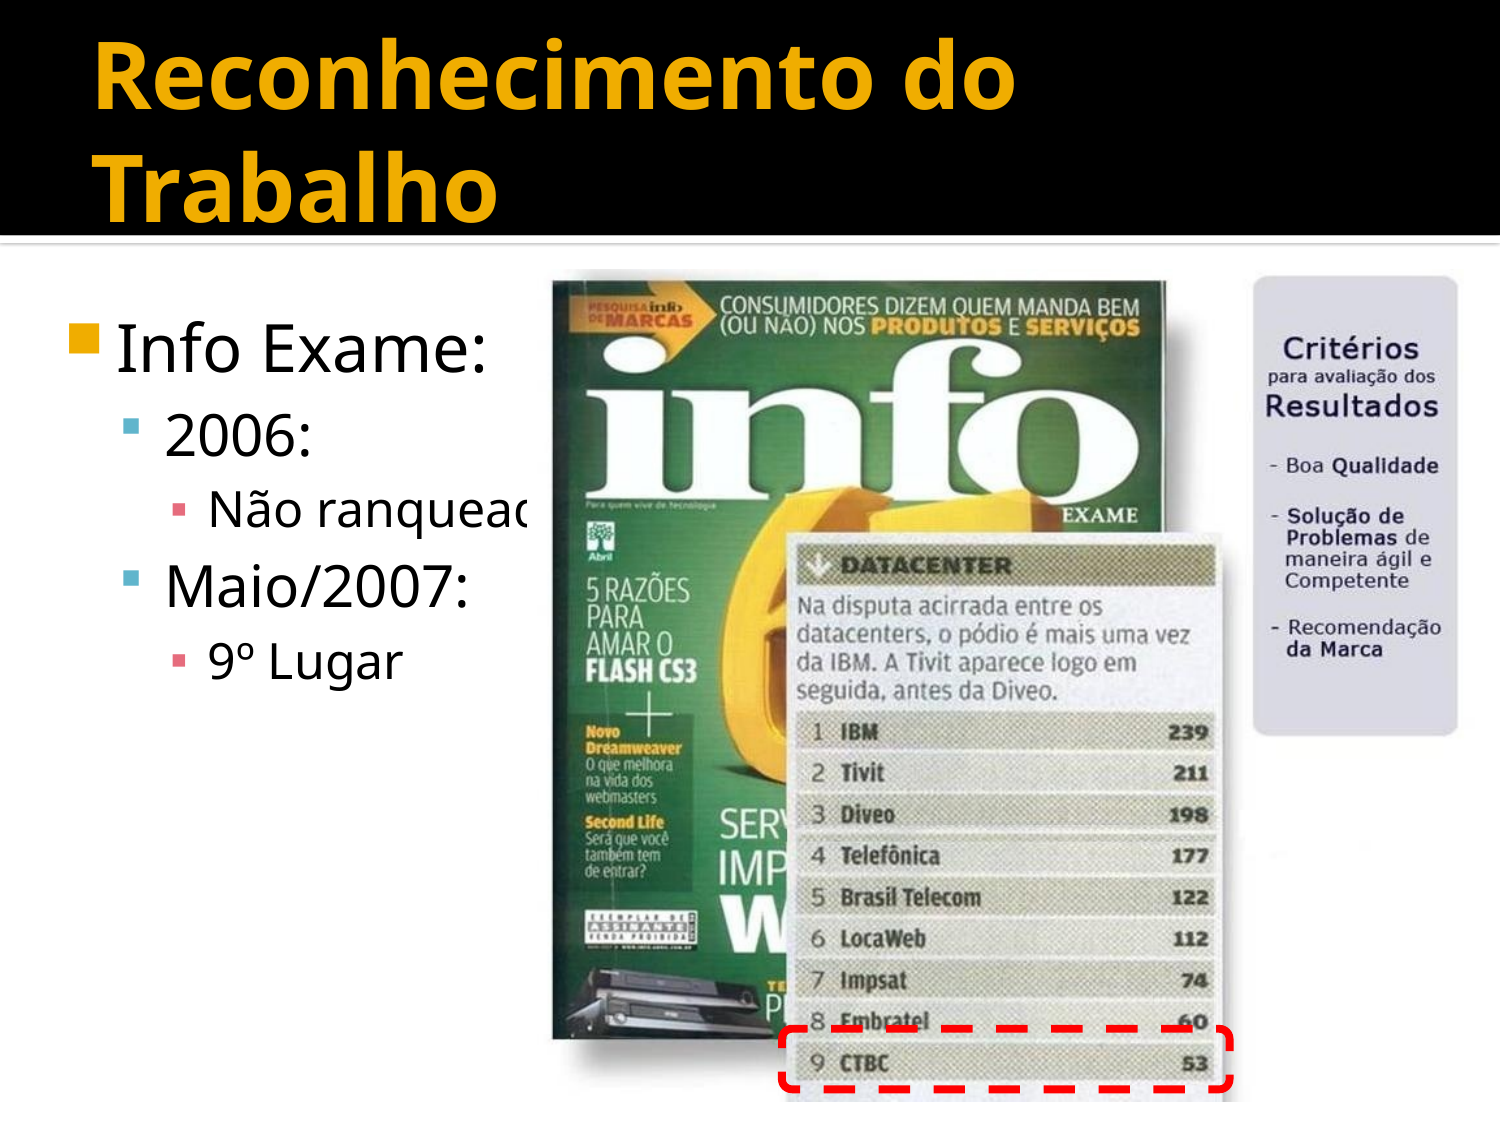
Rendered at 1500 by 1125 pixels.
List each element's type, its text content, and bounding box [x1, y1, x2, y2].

list Info Exame: 2006: Não ranqueado Maio/2007: 9º Lugar [35, 291, 521, 1050]
title Reconhecimento do Trabalho [75, 25, 1425, 231]
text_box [527, 269, 1477, 1102]
